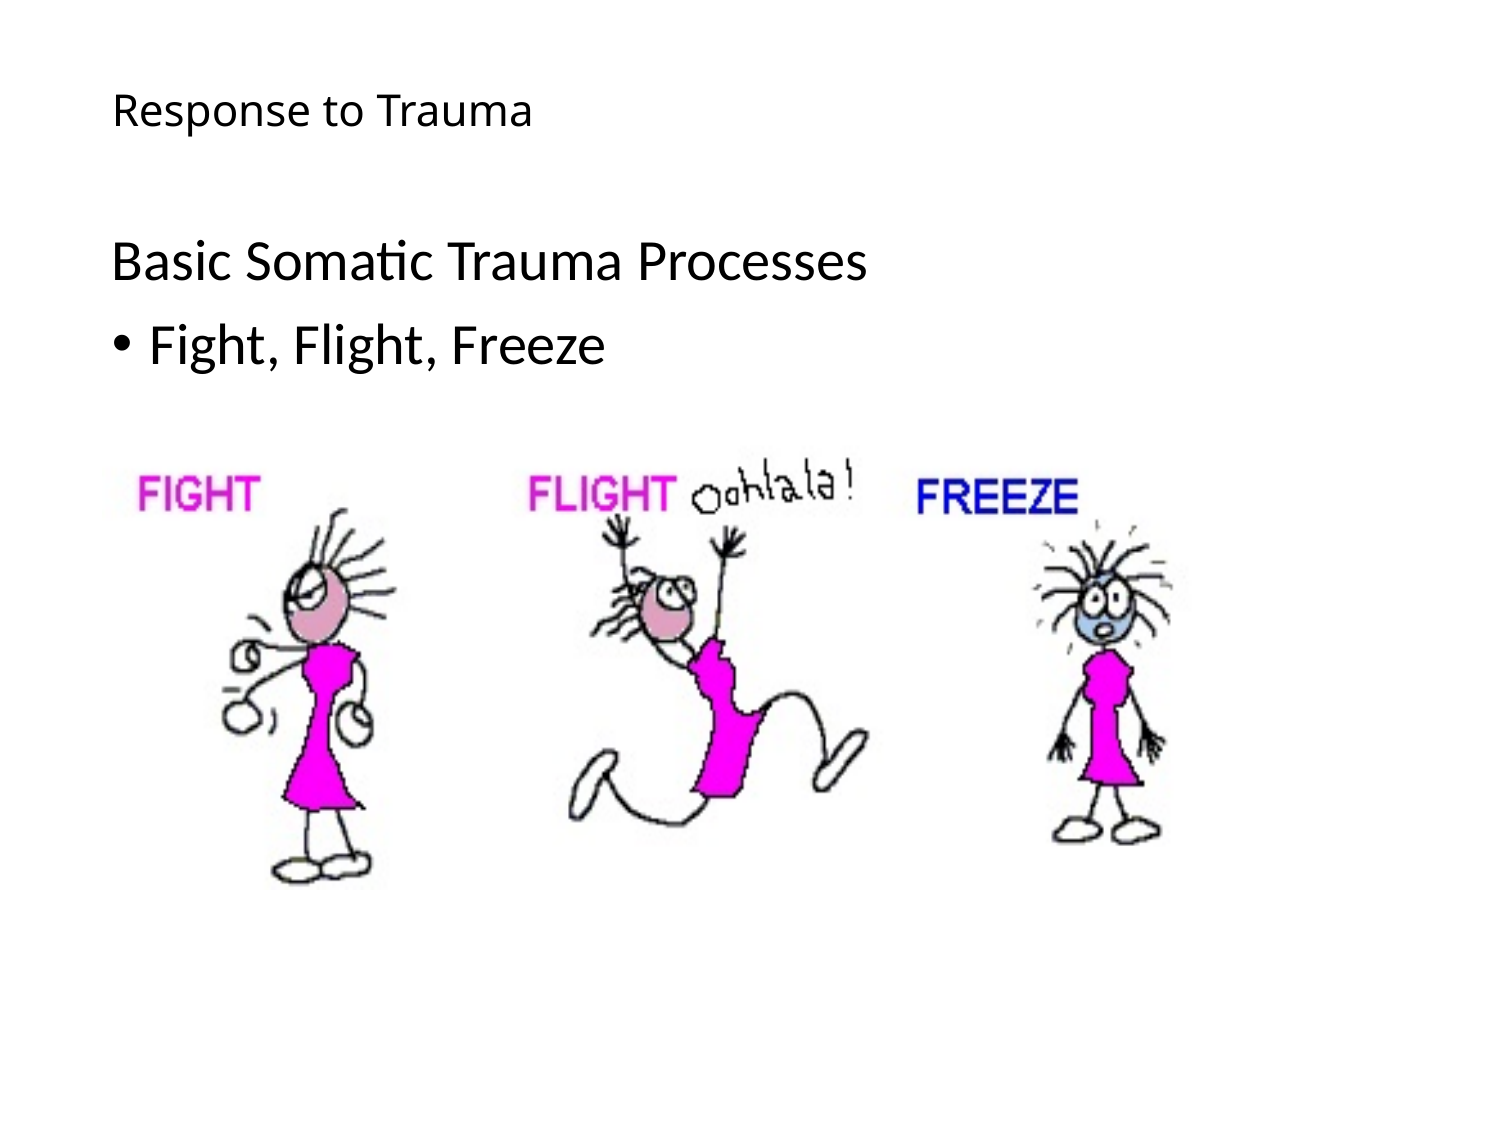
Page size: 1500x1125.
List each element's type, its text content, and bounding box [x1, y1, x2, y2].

title Response to Trauma [96, 80, 1447, 198]
list Basic Somatic Trauma Processes Fight, Flight, Freeze [96, 223, 1235, 391]
picture [102, 424, 1253, 890]
